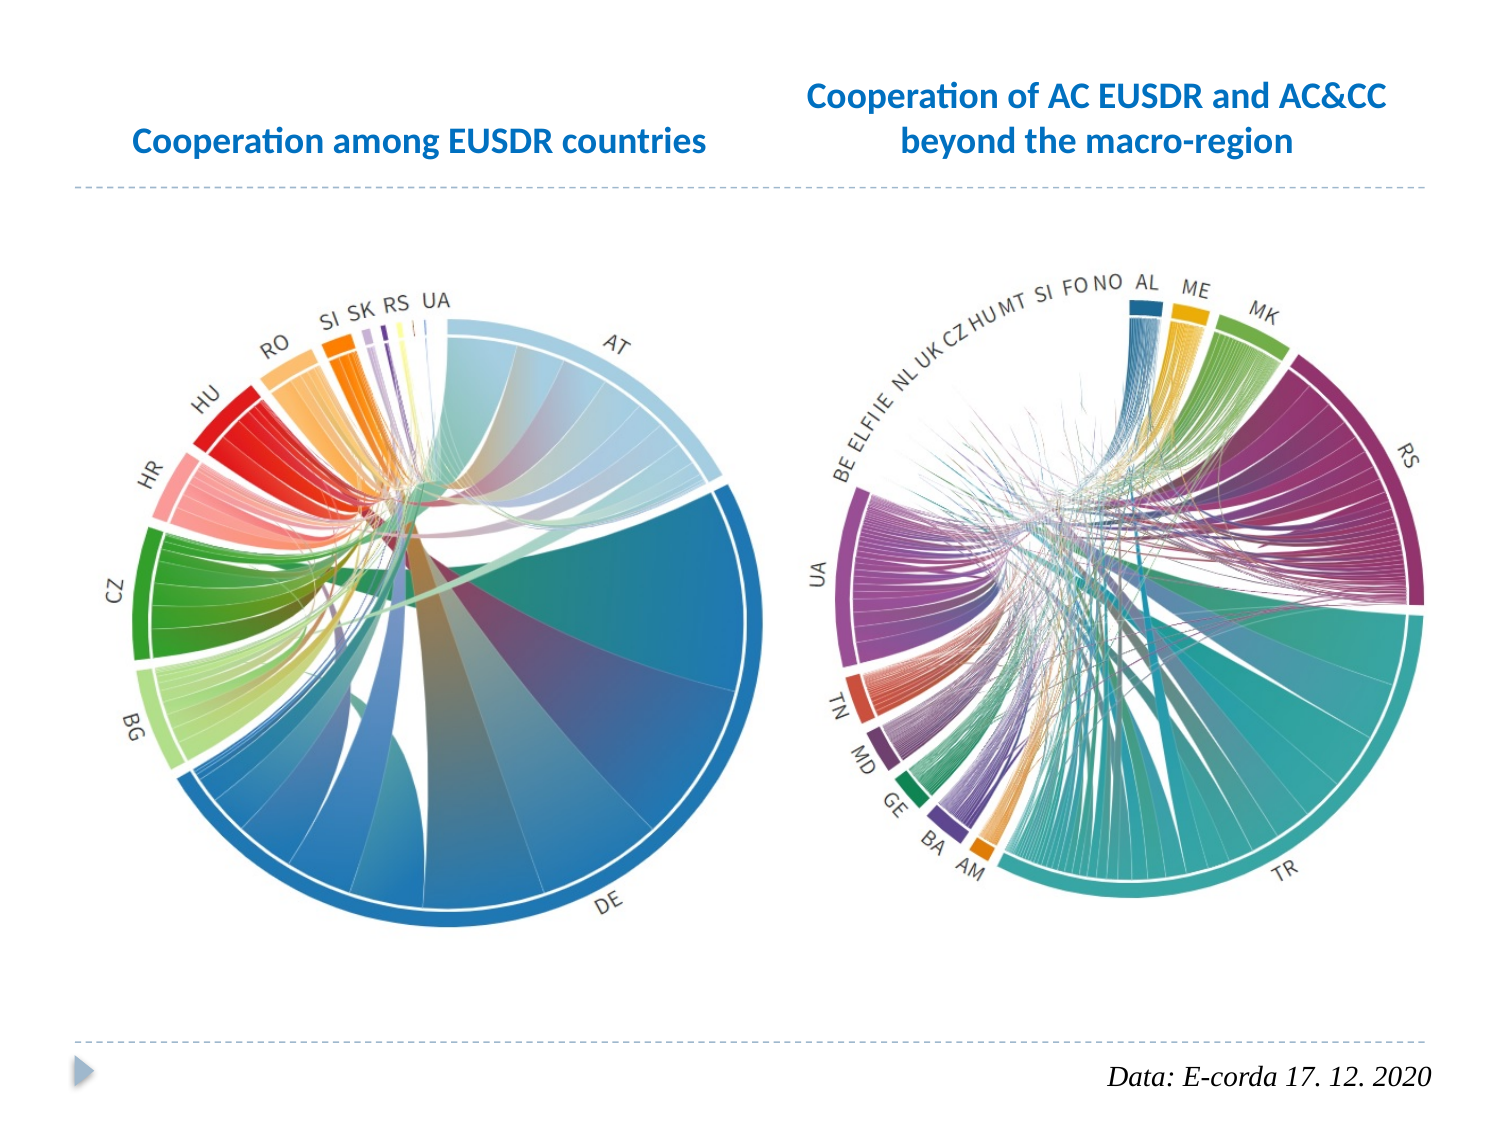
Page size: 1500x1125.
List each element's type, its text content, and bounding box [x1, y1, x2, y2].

text_box Data: E-corda 17. 12. 2020 [1092, 1049, 1500, 1100]
list Cooperation of AC EUSDR and AC&CC beyond the macro-region [765, 56, 1429, 169]
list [80, 272, 790, 982]
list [765, 243, 1475, 953]
list Cooperation among EUSDR countries [88, 56, 752, 169]
